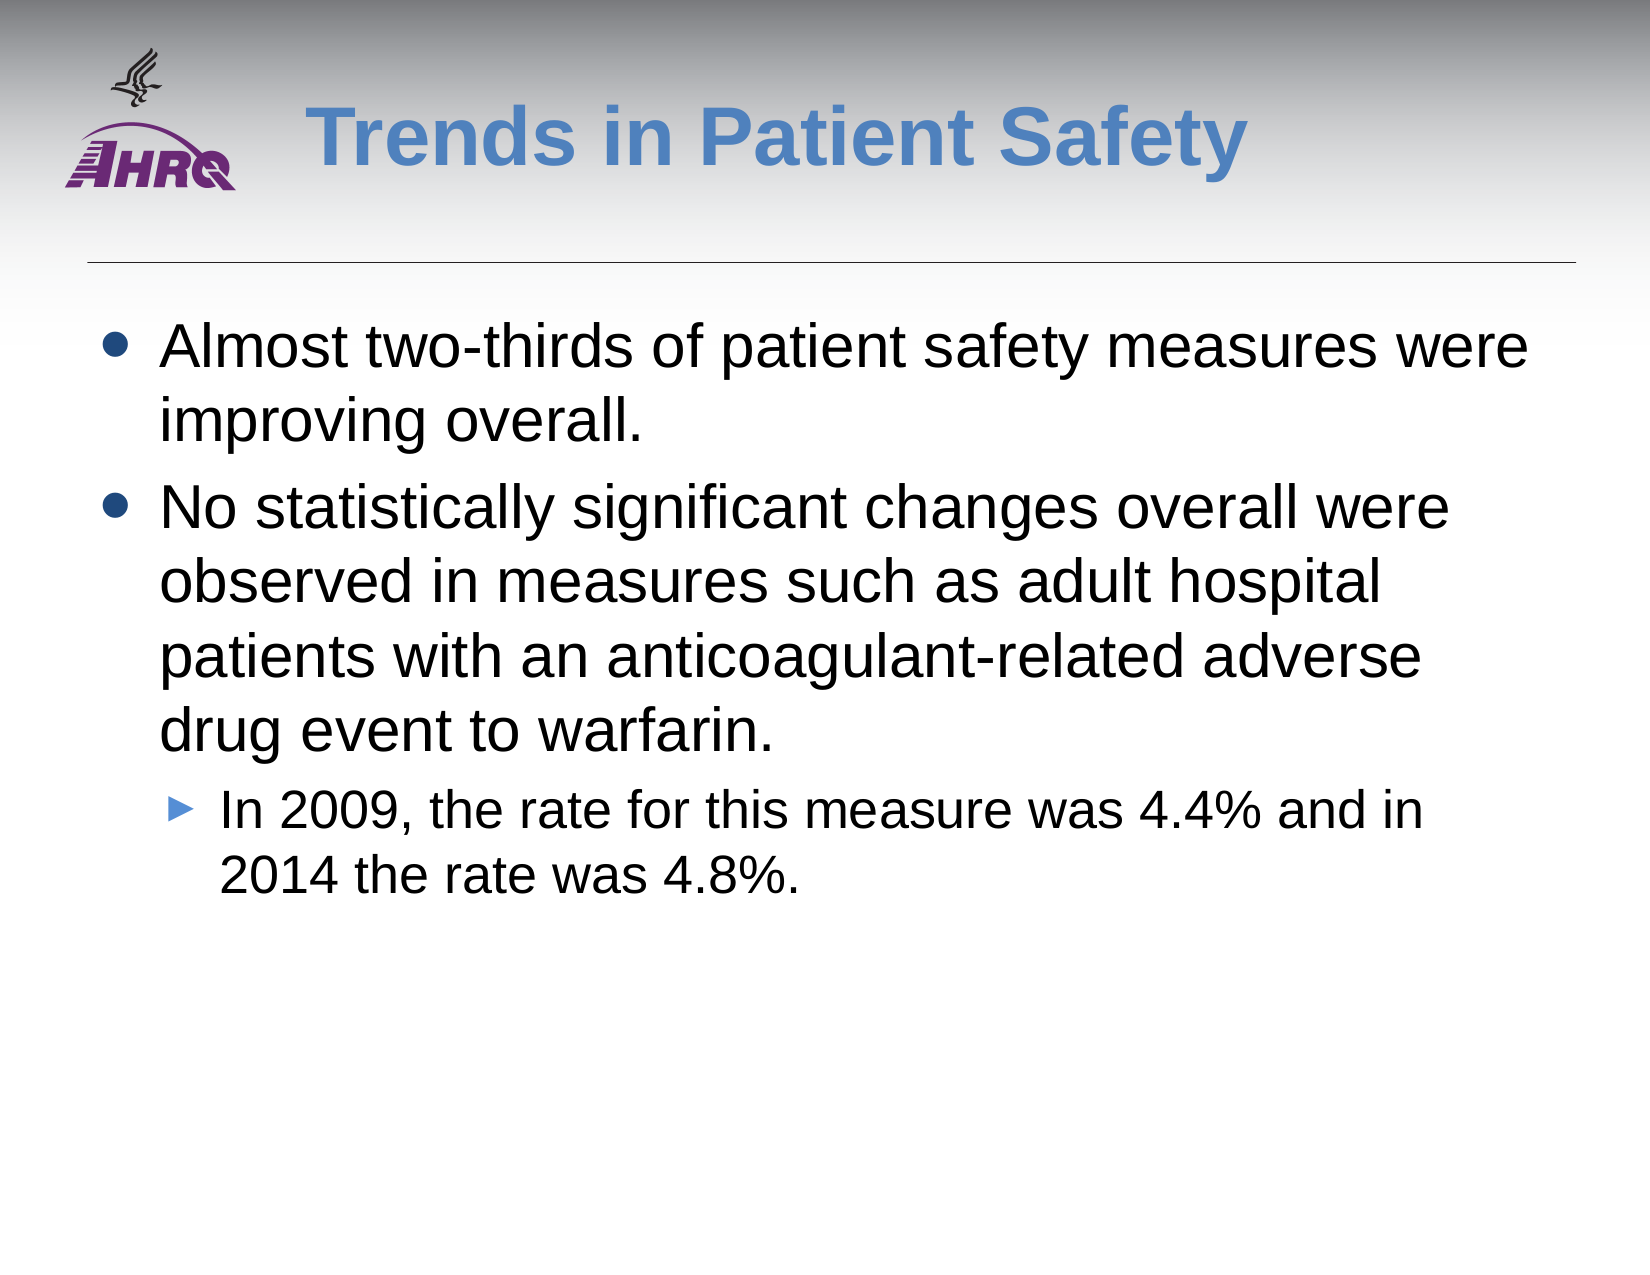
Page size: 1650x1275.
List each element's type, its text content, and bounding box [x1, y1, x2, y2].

list Almost two-thirds of patient safety measures were improving overall. No statistically significant changes overall were observed in measures such as adult hospital patients with an anticoagulant-related adverse drug event to warfarin. In 2009, the rate for this measure was 4.4% and in 2014 the rate was 4.8%. [82, 297, 1568, 913]
picture [0, 0, 1650, 1275]
title Trends in Patient Safety [288, 51, 1568, 213]
